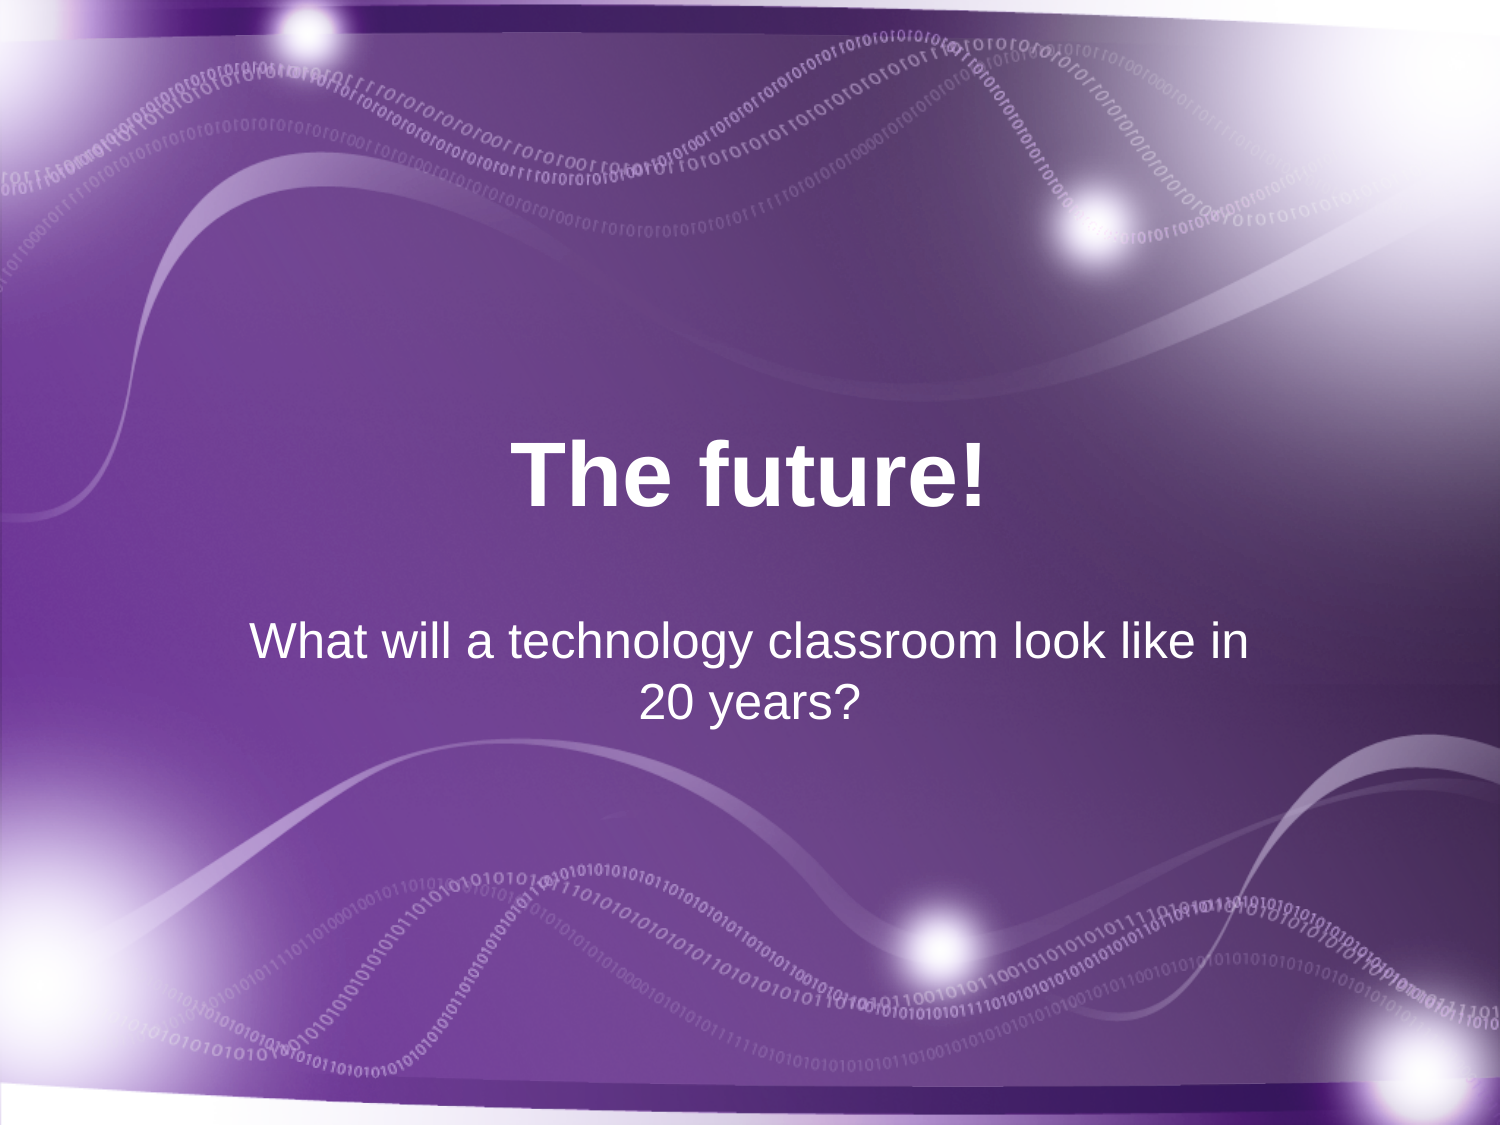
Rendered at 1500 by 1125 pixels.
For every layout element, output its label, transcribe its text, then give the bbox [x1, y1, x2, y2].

title The future! [87, 349, 1413, 591]
subtitle What will a technology classroom look like in 20 years? [225, 600, 1275, 738]
